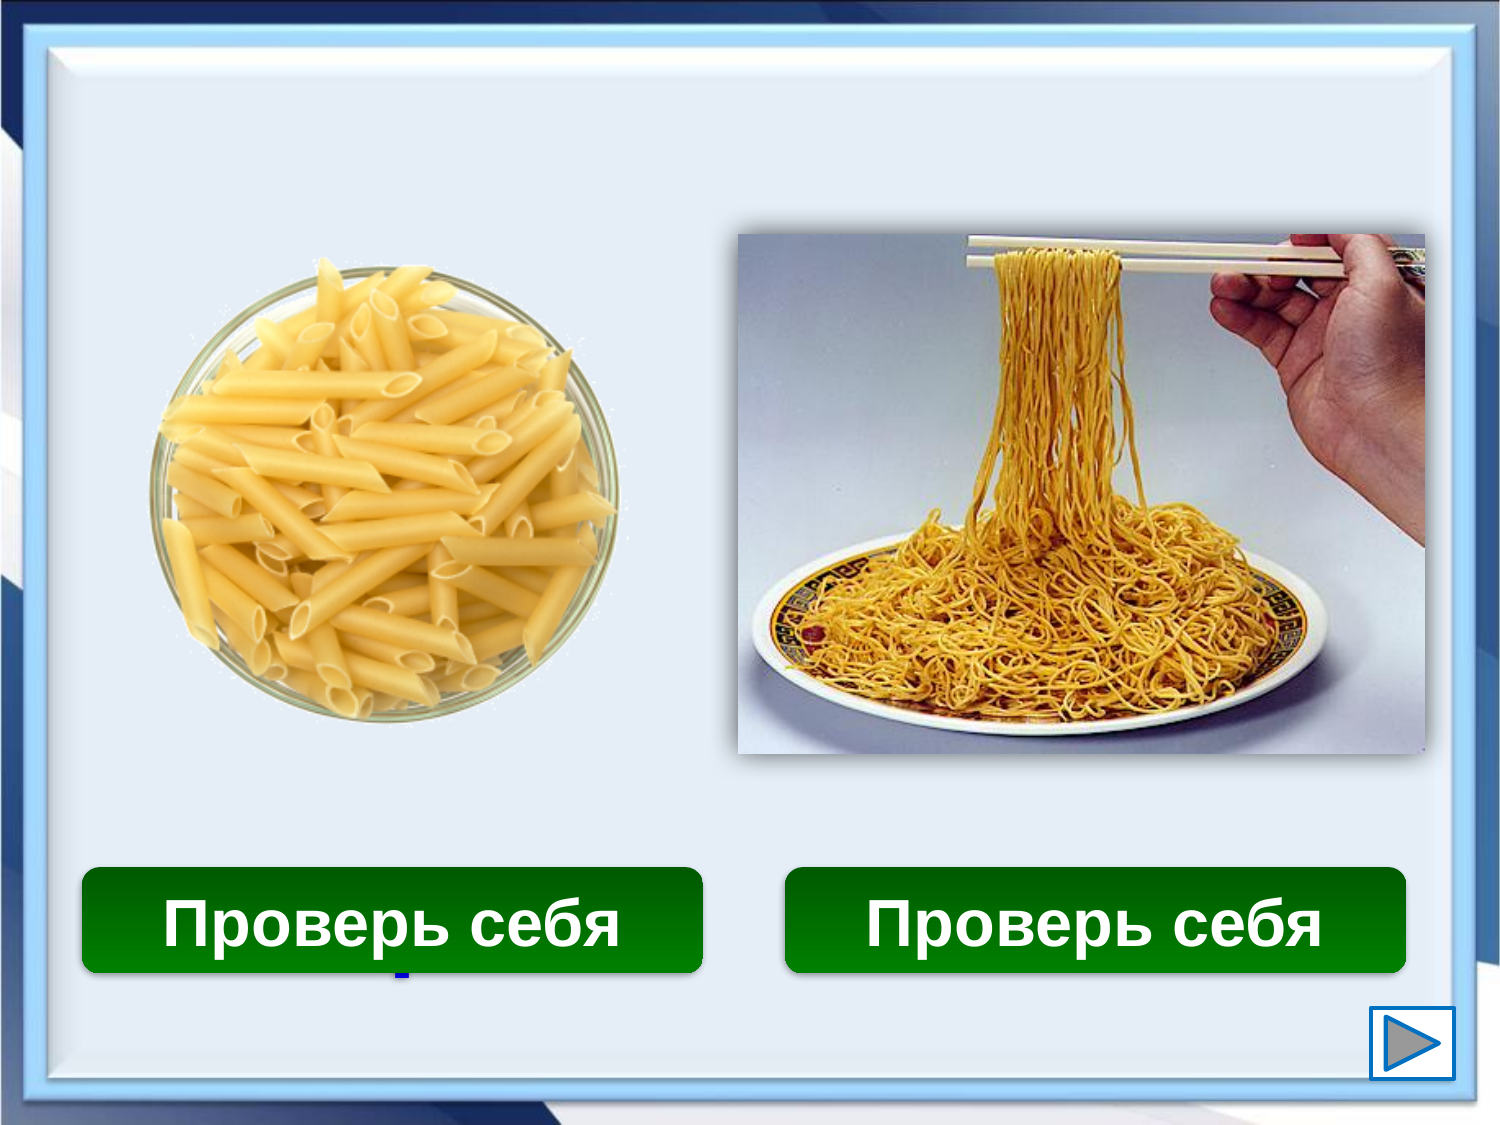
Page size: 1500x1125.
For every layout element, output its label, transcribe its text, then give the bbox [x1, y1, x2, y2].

text_box Проверь себя [79, 865, 706, 976]
text_box [1369, 1006, 1456, 1081]
text_box Проверь себя [783, 865, 1409, 976]
picture [0, 0, 1500, 1125]
